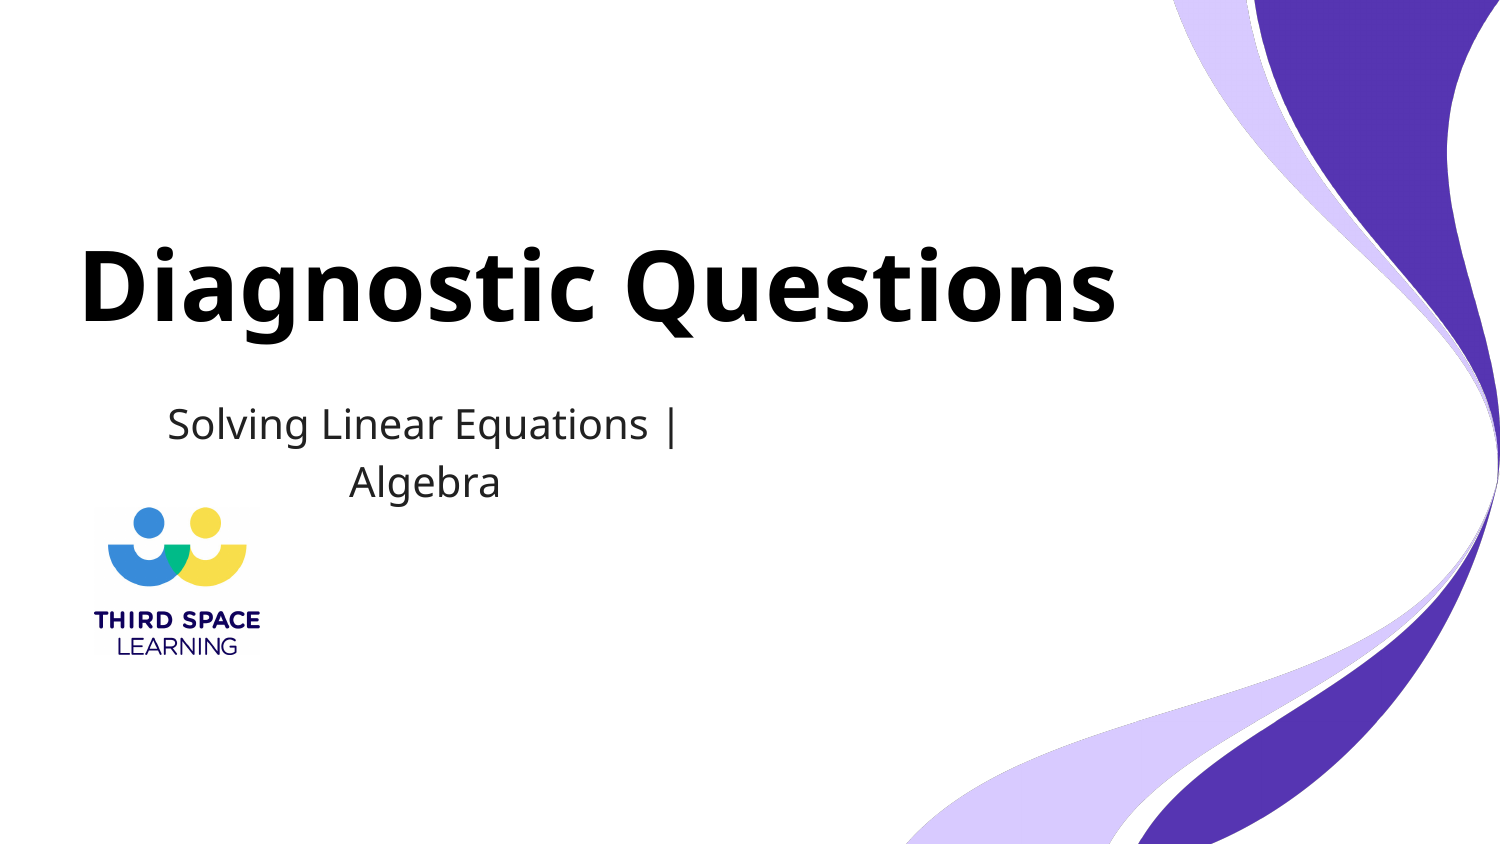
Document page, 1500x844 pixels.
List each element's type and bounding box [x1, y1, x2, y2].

picture [94, 507, 260, 655]
picture [901, 0, 1500, 844]
